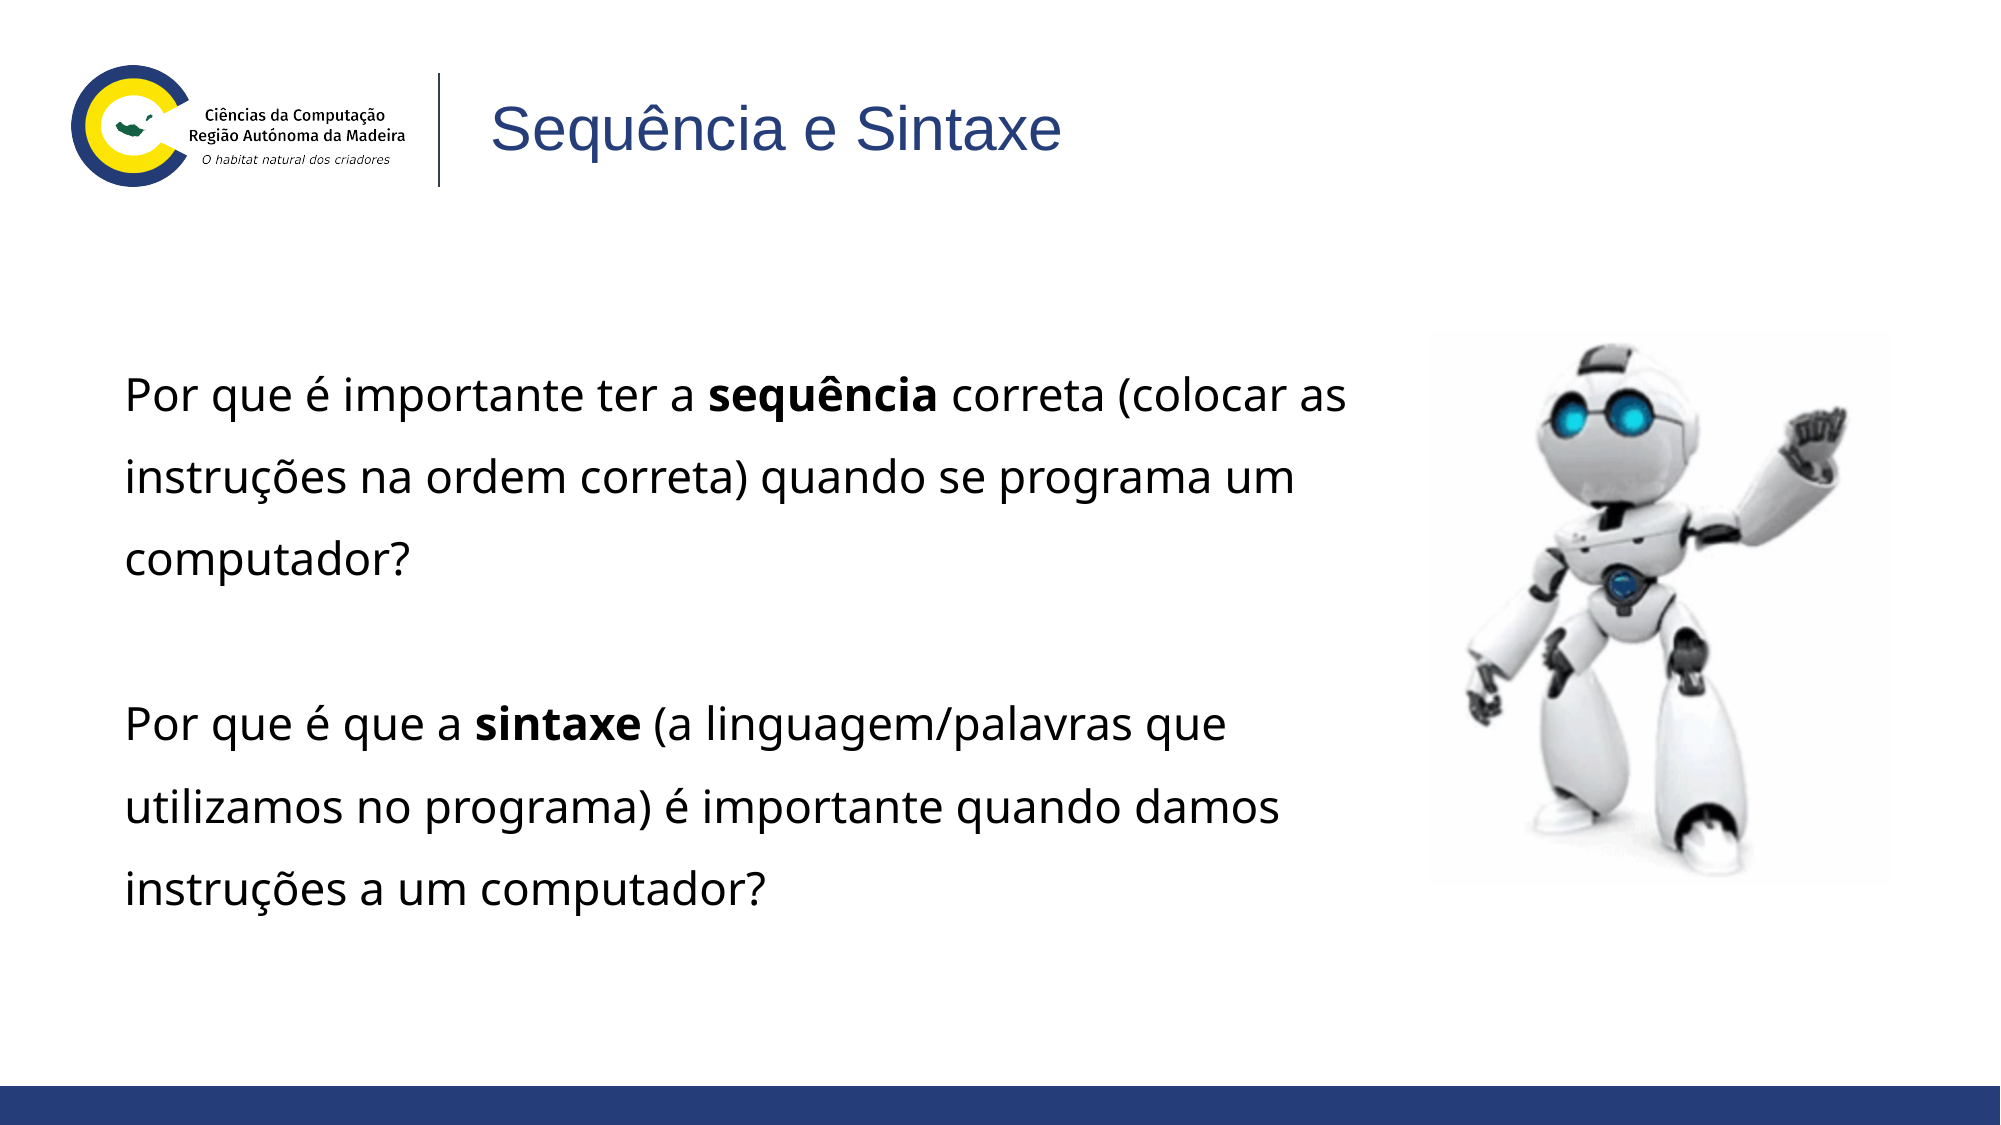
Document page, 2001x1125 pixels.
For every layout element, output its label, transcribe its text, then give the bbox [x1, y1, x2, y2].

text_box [1428, 330, 1891, 886]
text_box Por que é importante ter a sequência correta (colocar as instruções na ordem correta) quando se programa um computador? Por que é que a sintaxe (a linguagem/palavras que utilizamos no programa) é importante quando damos instruções a um computador? [109, 330, 1395, 923]
text_box [0, 1085, 2000, 1125]
text_box Sequência e Sintaxe [475, 80, 1080, 171]
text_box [71, 65, 440, 188]
